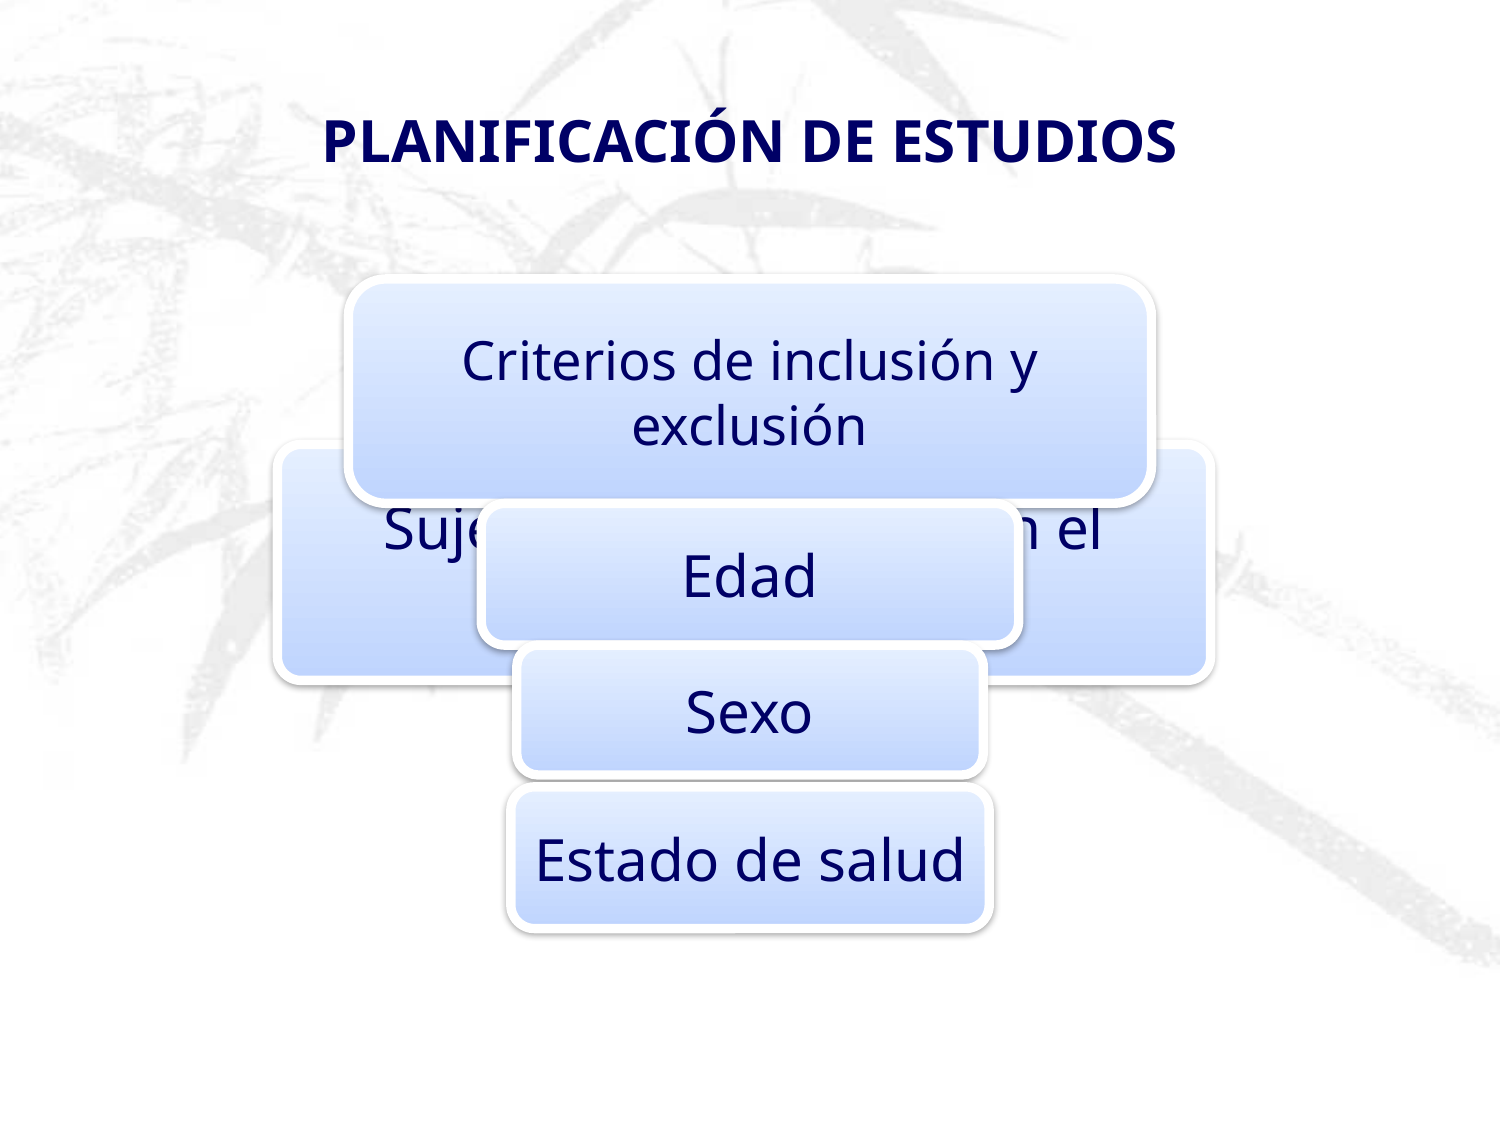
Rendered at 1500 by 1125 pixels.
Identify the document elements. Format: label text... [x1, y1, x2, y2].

text_box Estado de salud [510, 786, 990, 930]
title PLANIFICACIÓN DE ESTUDIOS [75, 45, 1425, 233]
text_box Sexo [515, 688, 985, 776]
picture [0, 0, 1500, 1125]
text_box Criterios de inclusión y exclusión [347, 278, 1153, 442]
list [277, 444, 1211, 681]
